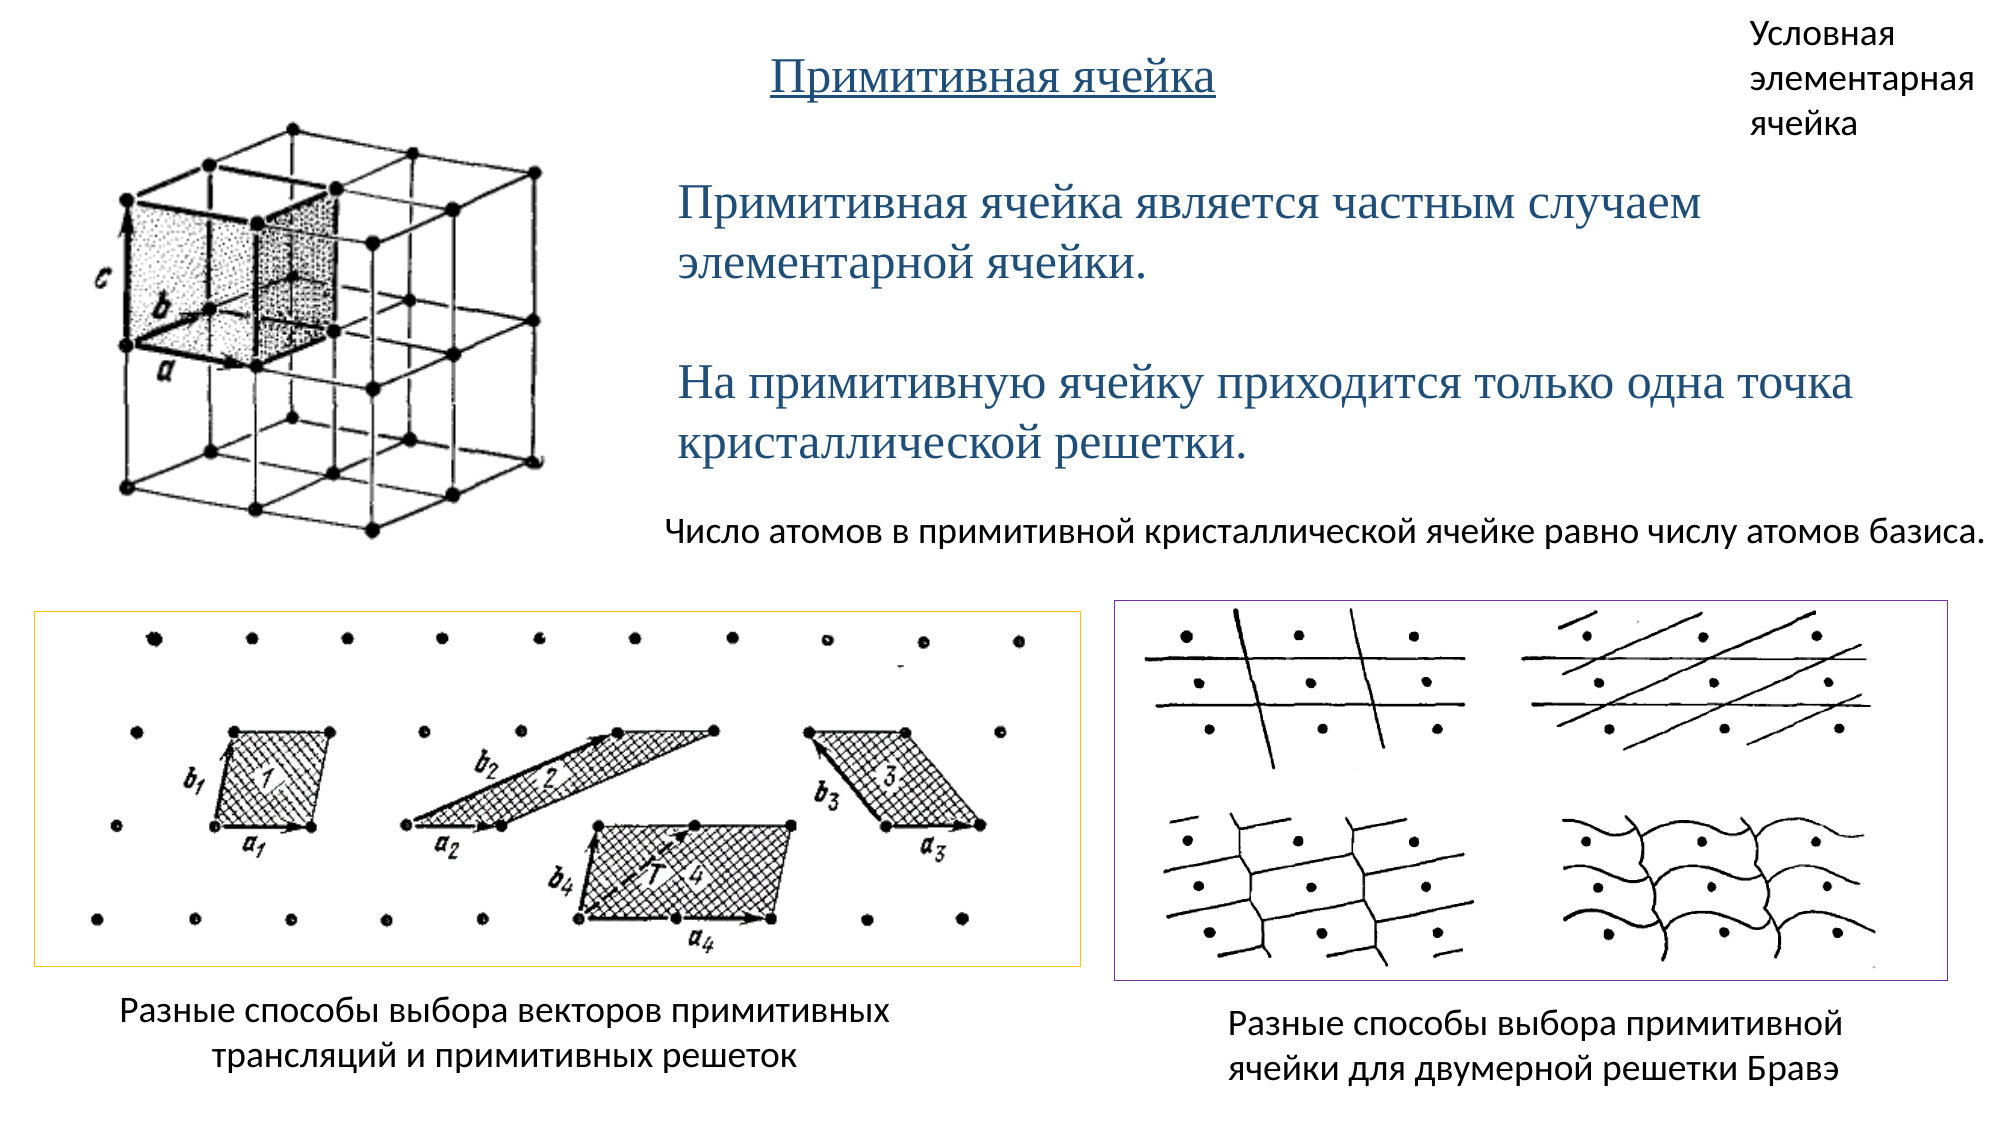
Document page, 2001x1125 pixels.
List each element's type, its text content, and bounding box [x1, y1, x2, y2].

picture [1114, 600, 1948, 981]
picture [79, 90, 631, 572]
text_box Разные способы выбора векторов примитивных трансляций и примитивных решеток [54, 978, 956, 1083]
text_box Разные способы выбора примитивной ячейки для двумерной решетки Бравэ [1213, 990, 1948, 1096]
text_box Примитивная ячейка является частным случаем элементарной ячейки. На примитивную ячейку приходится только одна точка кристаллической решетки. [662, 161, 1915, 476]
text_box Примитивная ячейка [755, 34, 1231, 110]
text_box Условная элементарная ячейка [1734, 0, 2000, 150]
picture [34, 611, 1081, 967]
text_box Число атомов в примитивной кристаллической ячейке равно числу атомов базиса. [649, 498, 2000, 558]
